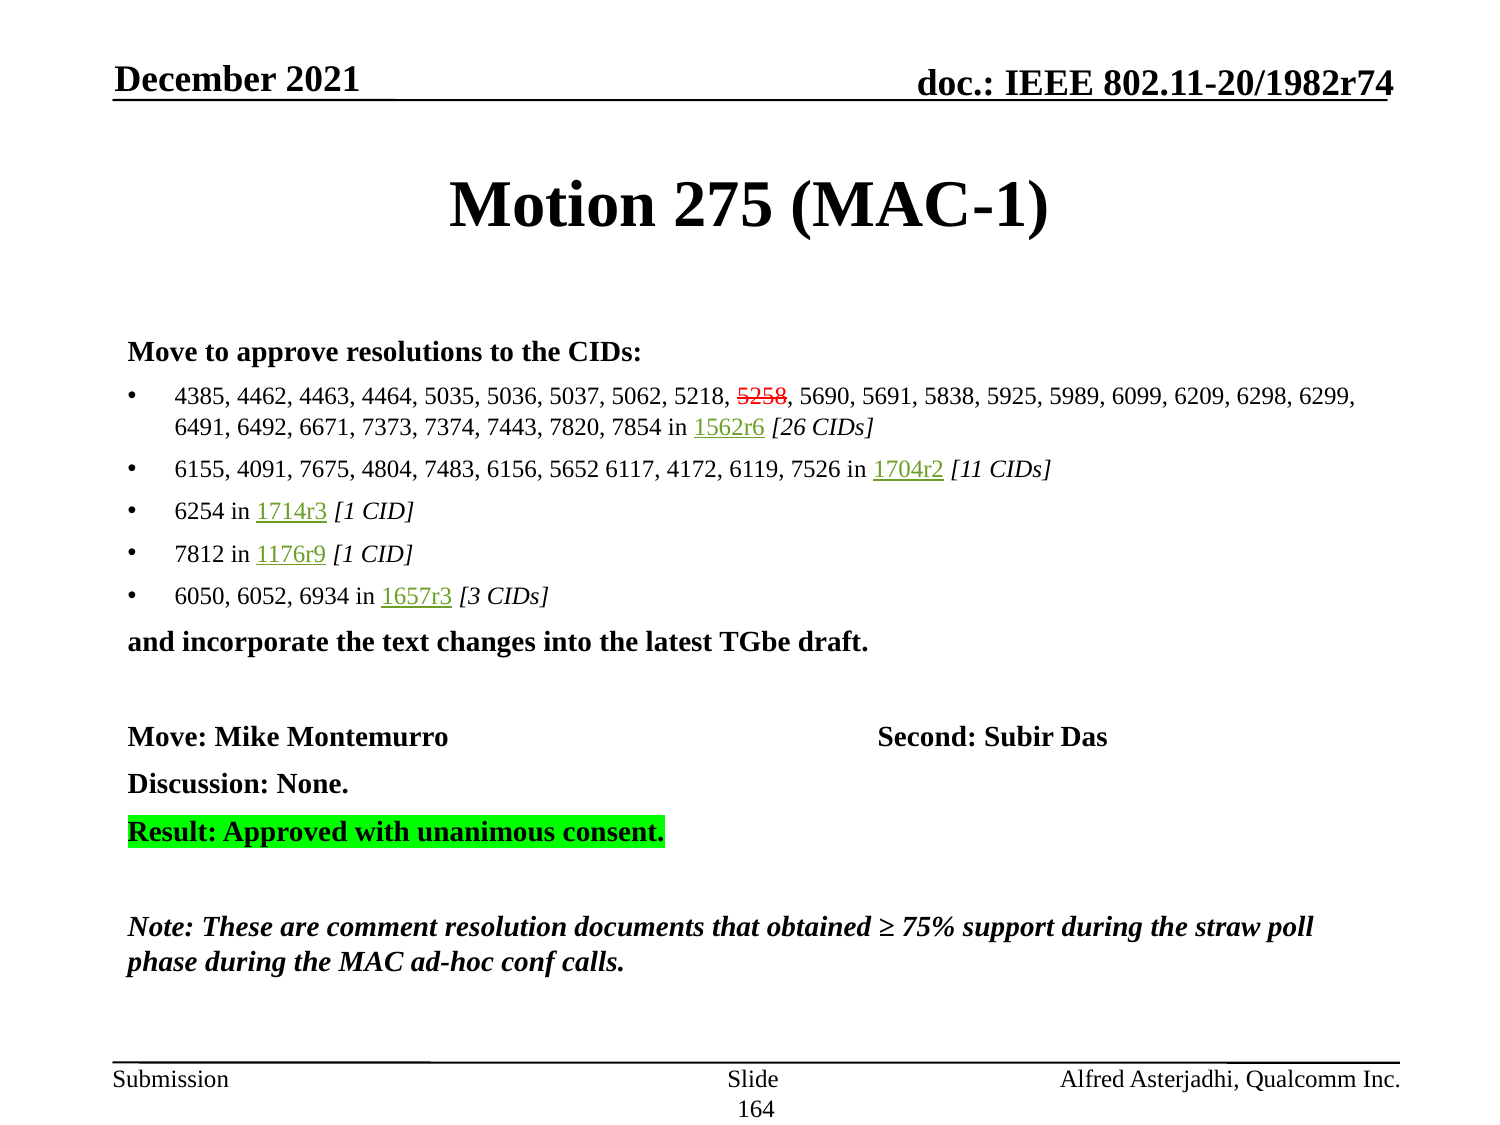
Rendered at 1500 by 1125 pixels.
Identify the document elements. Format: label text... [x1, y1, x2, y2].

footer Alfred Asterjadhi, Qualcomm Inc. [878, 1061, 1402, 1093]
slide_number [114, 54, 423, 100]
list Move to approve resolutions to the CIDs: 4385, 4462, 4463, 4464, 5035, 5036, 5037, 5062, 5218, 5258, 5690, 5691, 5838, 5925, 5989, 6099, 6209, 6298, 6299, 6491, 6492, 6671, 7373, 7374, 7443, 7820, 7854 in 1562r6 [26 CIDs] 6155, 4091, 7675, 4804, 7483, 6156, 5652 6117, 4172, 6119, 7526 in 1704r2 [11 CIDs] 6254 in 1714r3 [1 CID] 7812 in 1176r9 [1 CID] 6050, 6052, 6934 in 1657r3 [3 CIDs] and incorporate the text changes into the latest TGbe draft. Move: Mike Montemurro Second: Subir Das Discussion: None. Result: Approved with unanimous consent. Note: These are comment resolution documents that obtained ≥ 75% support during the straw poll phase during the MAC ad-hoc conf calls. [112, 324, 1388, 1063]
slide_number Slide 164 [712, 1061, 800, 1123]
title Motion 275 (MAC-1) [112, 112, 1388, 288]
